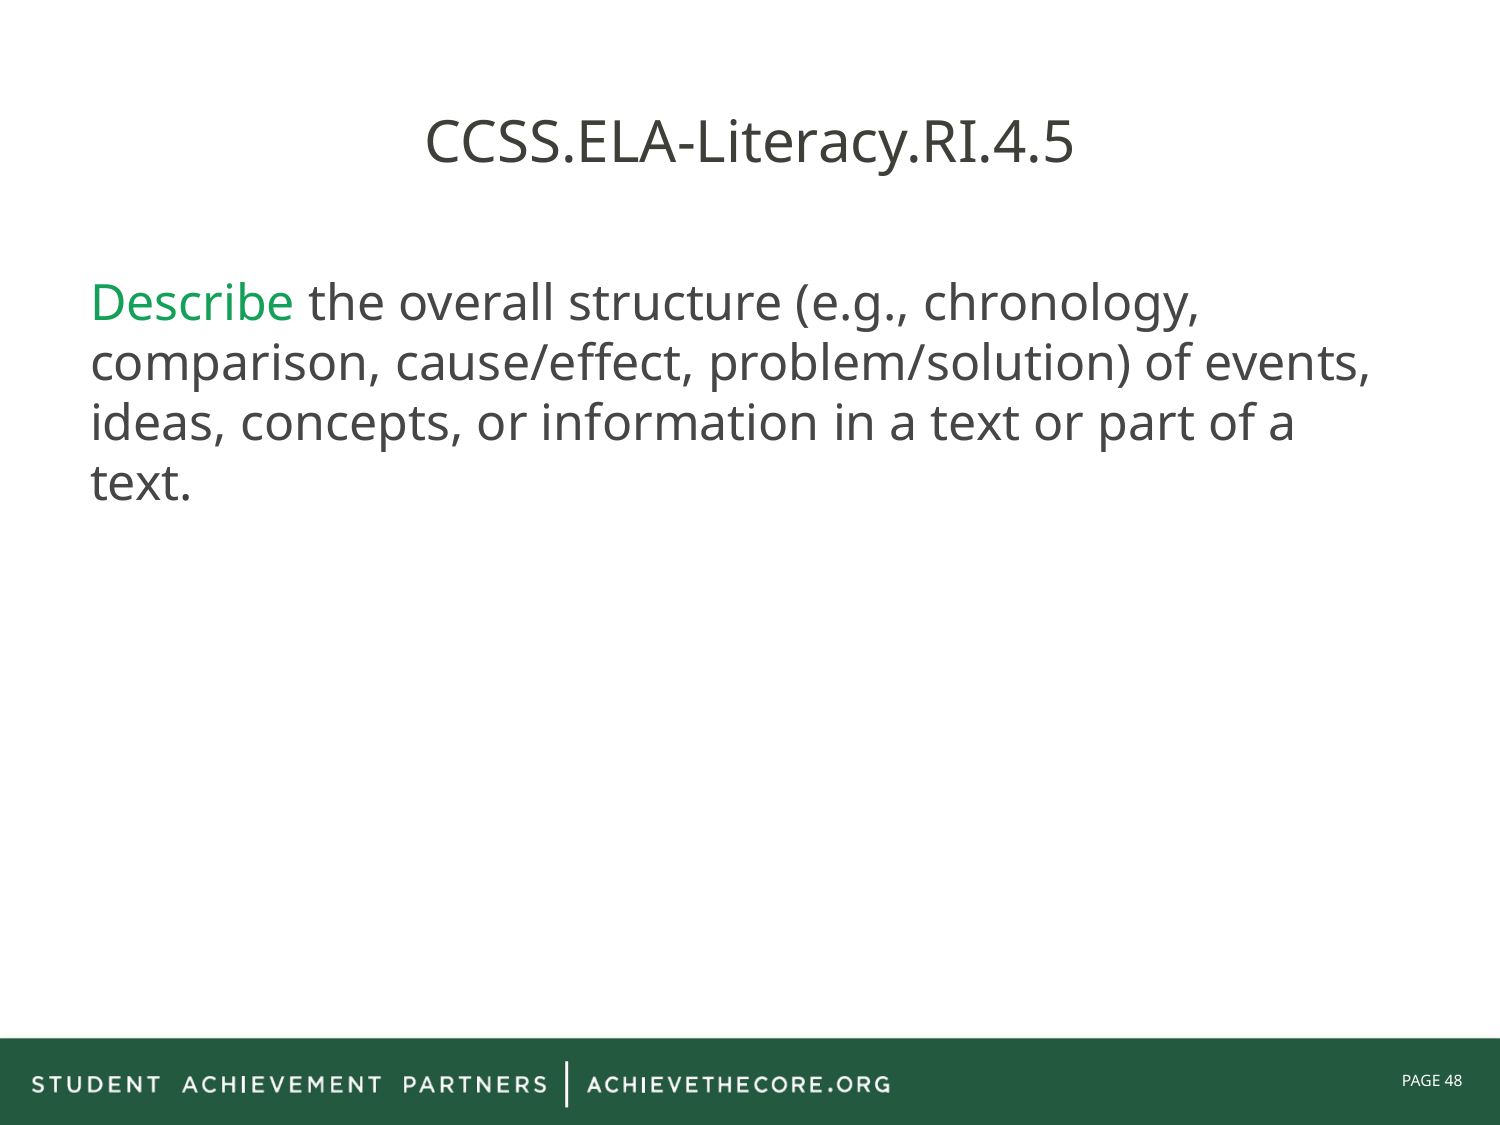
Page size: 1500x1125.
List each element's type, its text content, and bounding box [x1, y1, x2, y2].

title CCSS.ELA-Literacy.RI.4.5 [75, 45, 1425, 233]
list Describe the overall structure (e.g., chronology, comparison, cause/effect, problem/solution) of events, ideas, concepts, or information in a text or part of a text. [75, 262, 1425, 1005]
